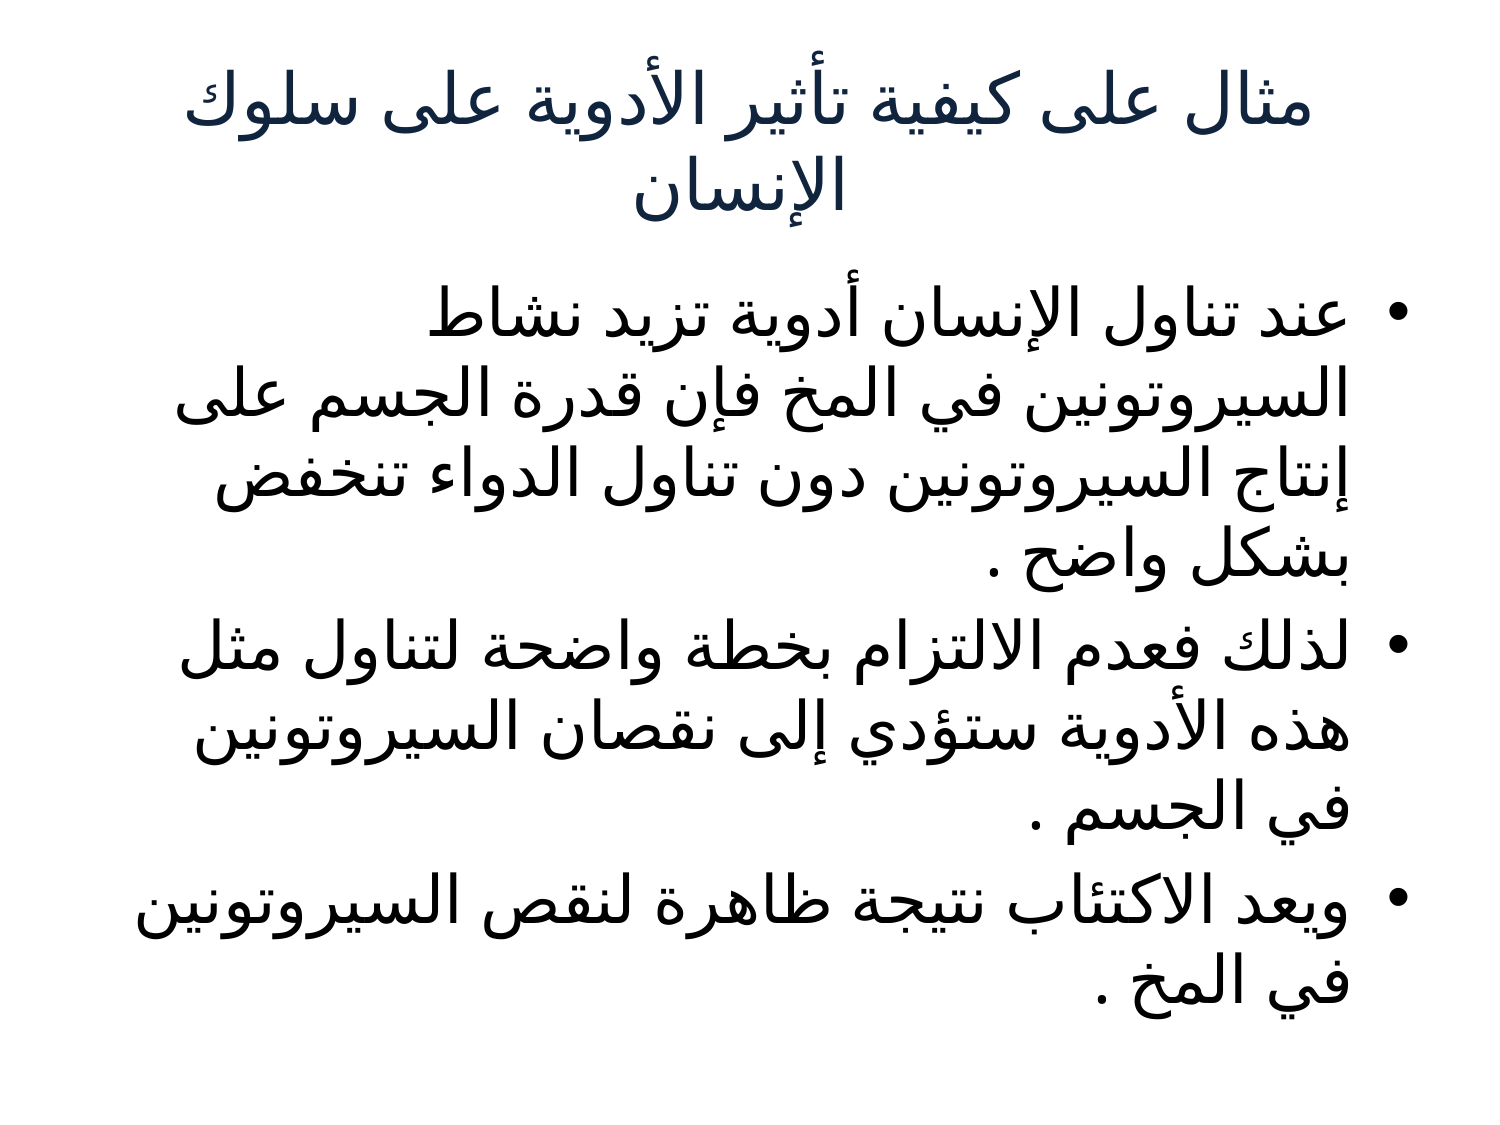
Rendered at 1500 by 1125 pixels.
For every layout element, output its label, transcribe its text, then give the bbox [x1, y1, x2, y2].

title مثال على كيفية تأثير الأدوية على سلوك الإنسان [75, 45, 1425, 233]
list عند تناول الإنسان أدوية تزيد نشاط السيروتونين في المخ فإن قدرة الجسم على إنتاج السيروتونين دون تناول الدواء تنخفض بشكل واضح . لذلك فعدم الالتزام بخطة واضحة لتناول مثل هذه الأدوية ستؤدي إلى نقصان السيروتونين في الجسم . ويعد الاكتئاب نتيجة ظاهرة لنقص السيروتونين في المخ . [75, 262, 1425, 1005]
